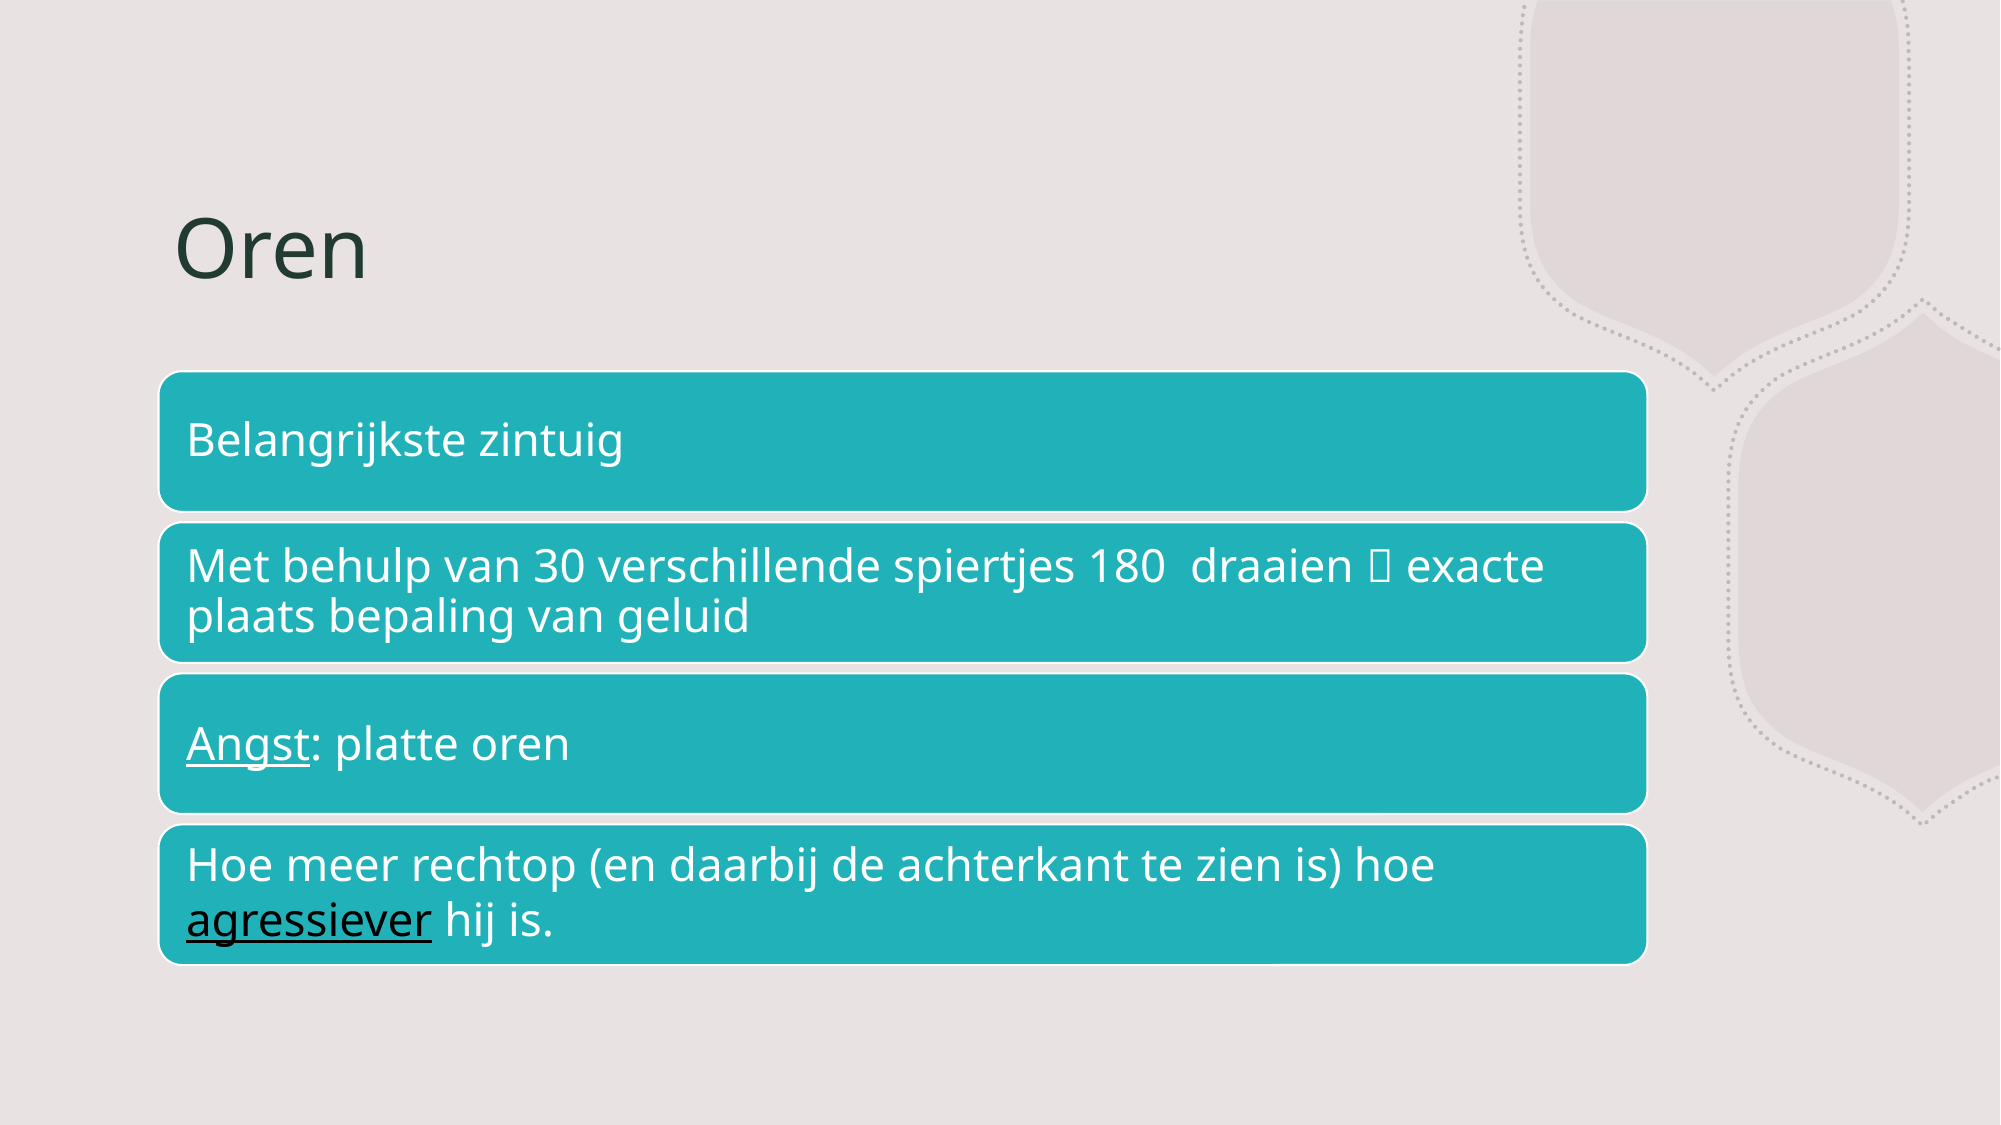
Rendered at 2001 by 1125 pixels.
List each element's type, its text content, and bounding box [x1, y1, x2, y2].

title Oren [158, 157, 1648, 332]
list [158, 368, 1648, 968]
